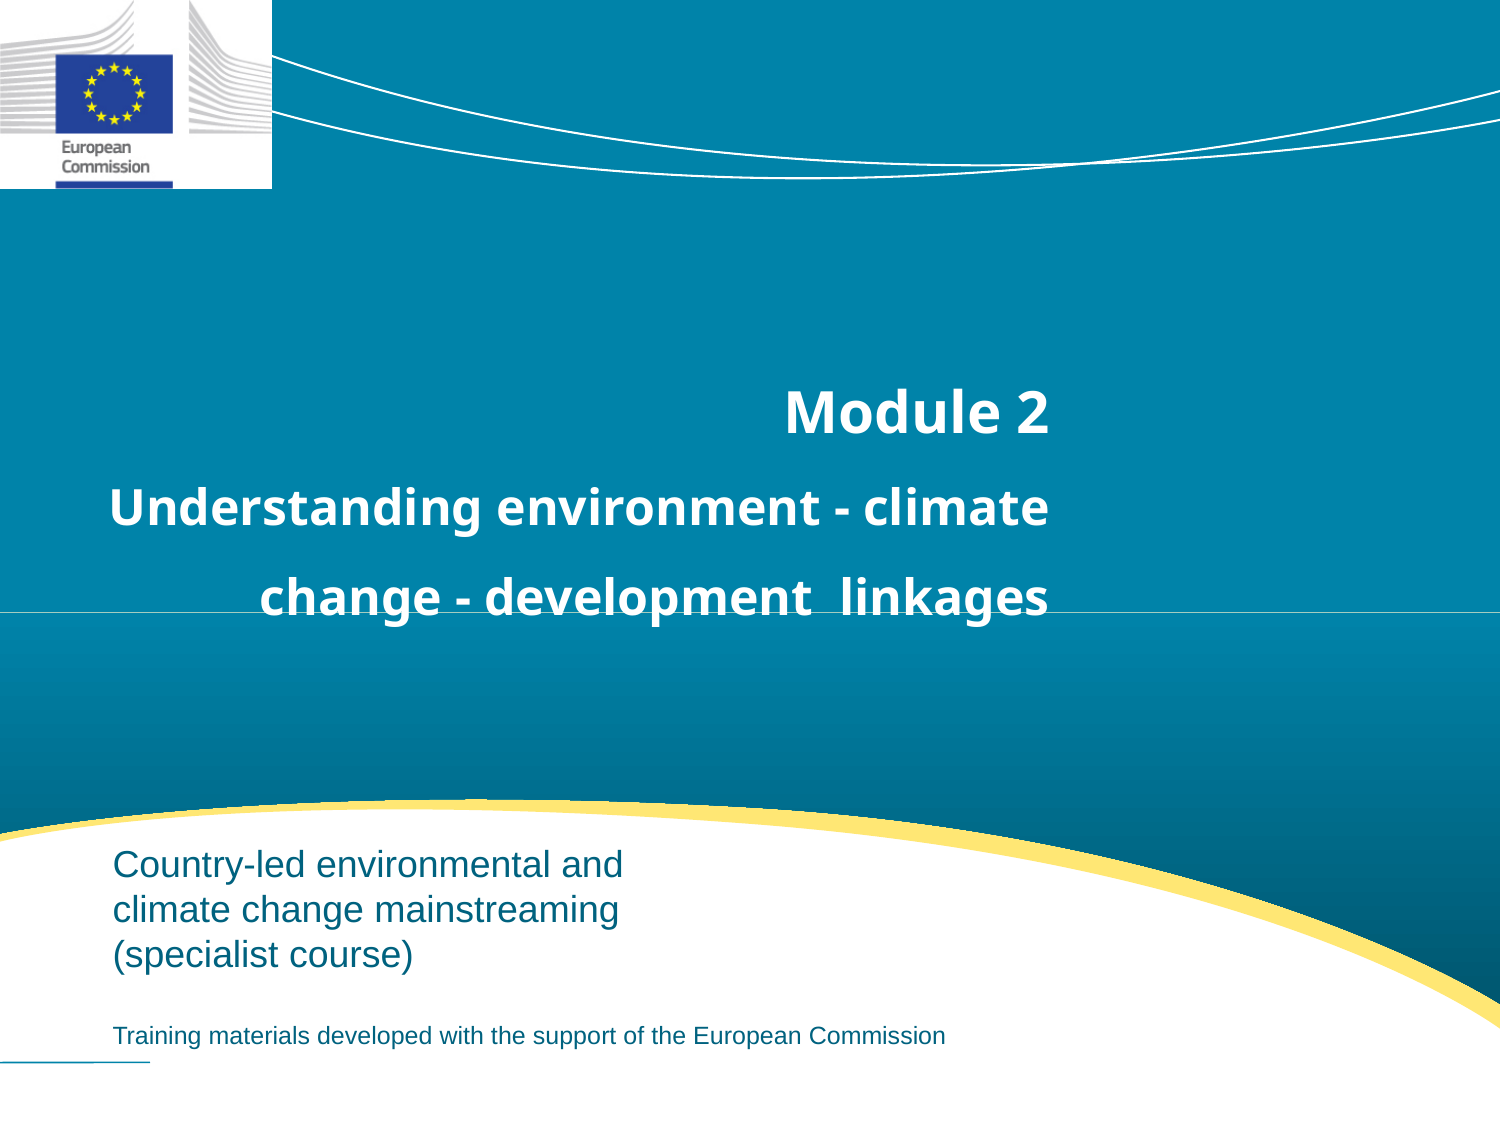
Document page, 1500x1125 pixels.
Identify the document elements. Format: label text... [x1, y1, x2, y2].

text_box Training materials developed with the support of the European Commission [112, 974, 1438, 1050]
text_box Country-led environmental and climate change mainstreaming (specialist course) [112, 862, 663, 974]
picture [0, 0, 272, 188]
title Module 2 Understanding environment - climate change - development linkages [74, 187, 1051, 626]
